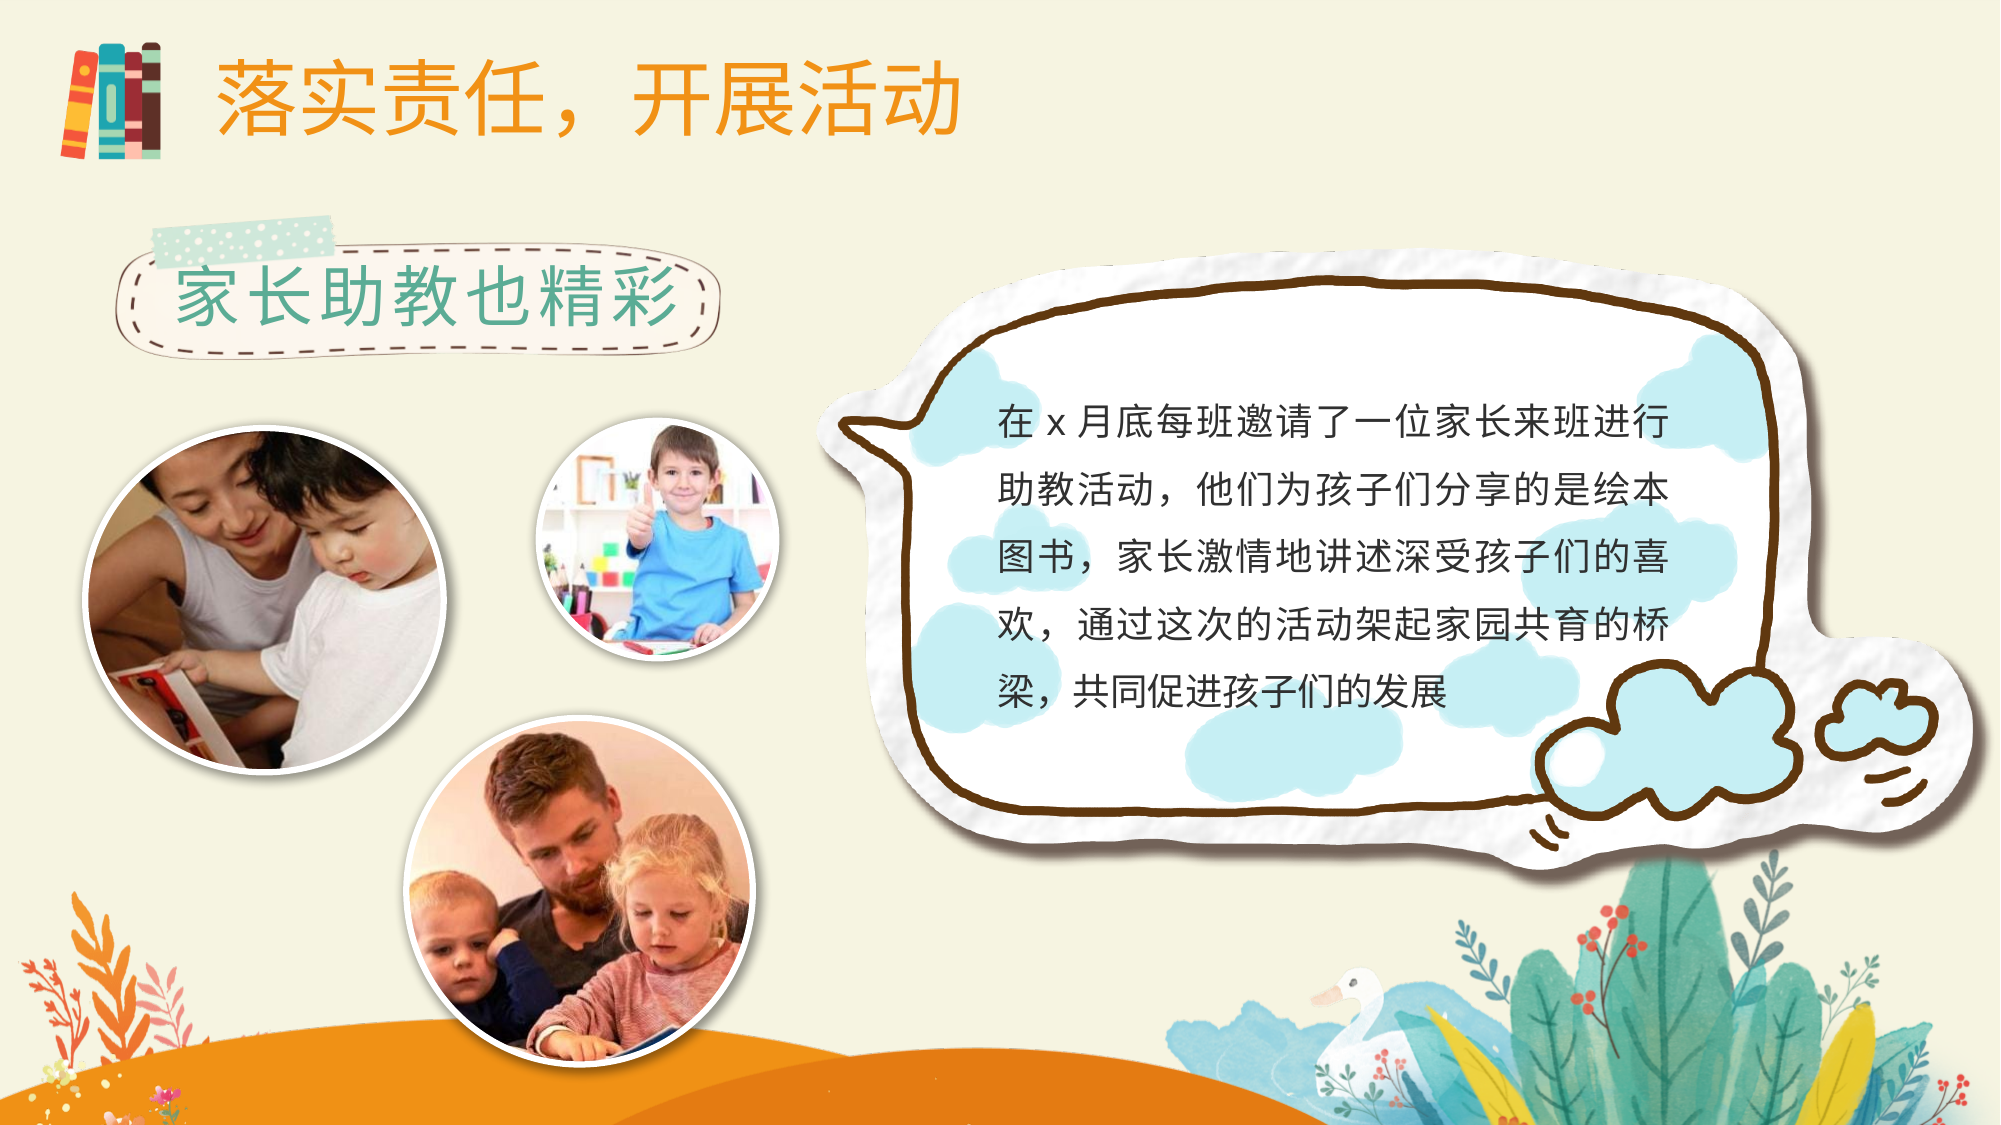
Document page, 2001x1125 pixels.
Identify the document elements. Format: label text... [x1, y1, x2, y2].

text_box 落实责任，开展活动 [199, 39, 979, 154]
picture [0, 0, 2000, 1125]
